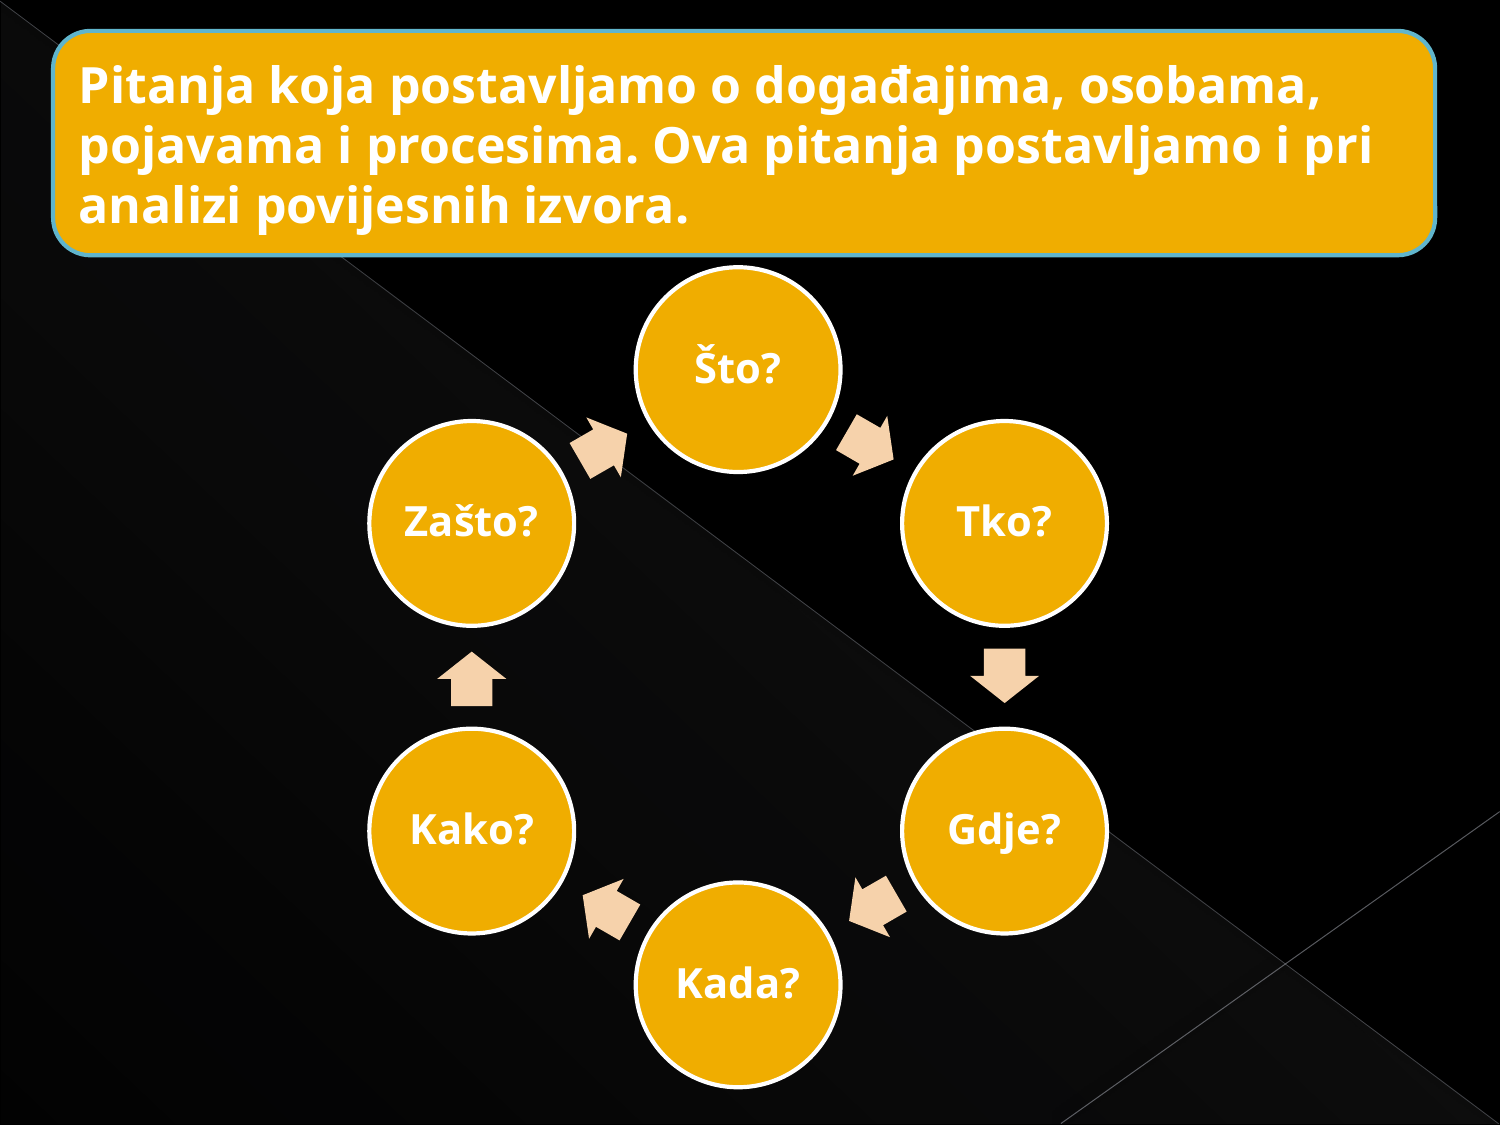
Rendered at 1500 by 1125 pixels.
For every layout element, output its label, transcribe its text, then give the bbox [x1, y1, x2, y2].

text_box Pitanja koja postavljamo o događajima, osobama, pojavama i procesima. Ova pitanja postavljamo i pri analizi povijesnih izvora. [50, 28, 1438, 258]
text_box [111, 266, 1365, 1088]
